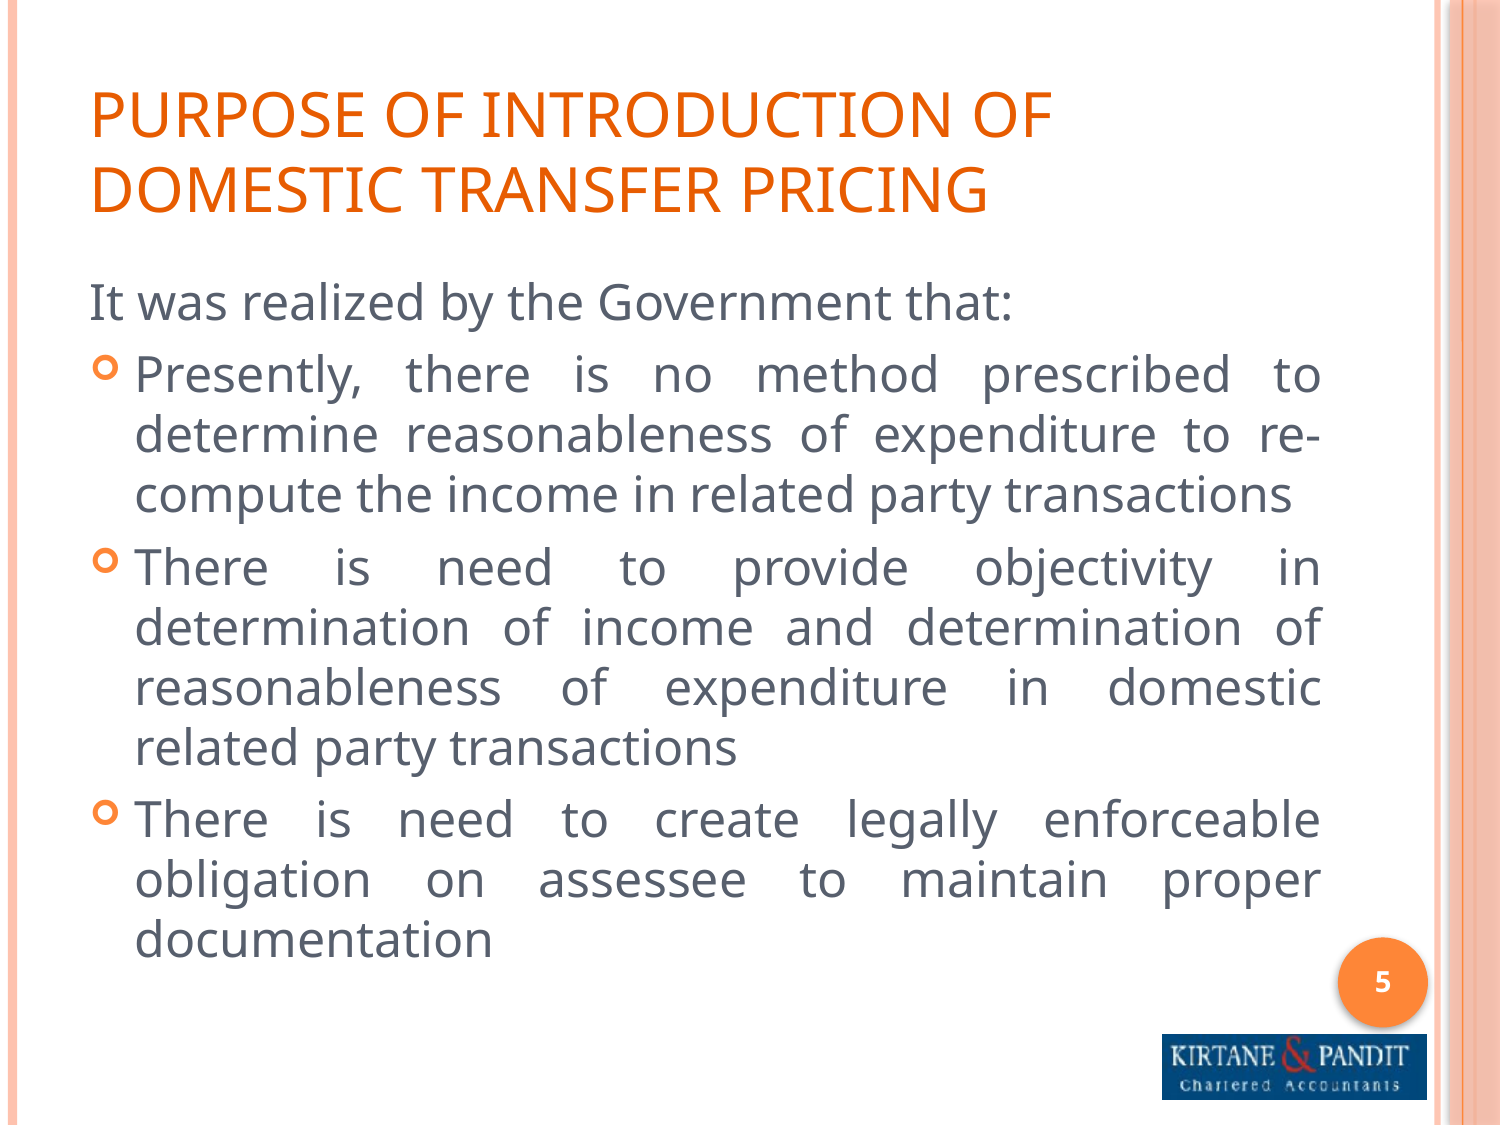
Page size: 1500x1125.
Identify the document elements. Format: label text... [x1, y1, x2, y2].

title Purpose of Introduction of Domestic transfer Pricing [75, 45, 1300, 233]
list It was realized by the Government that: Presently, there is no method prescribed to determine reasonableness of expenditure to re-compute the income in related party transactions There is need to provide objectivity in determination of income and determination of reasonableness of expenditure in domestic related party transactions There is need to create legally enforceable obligation on assessee to maintain proper documentation [75, 262, 1338, 1062]
footer [825, 950, 1425, 1098]
slide_number 5 [1333, 940, 1434, 1027]
picture [1162, 1034, 1427, 1100]
